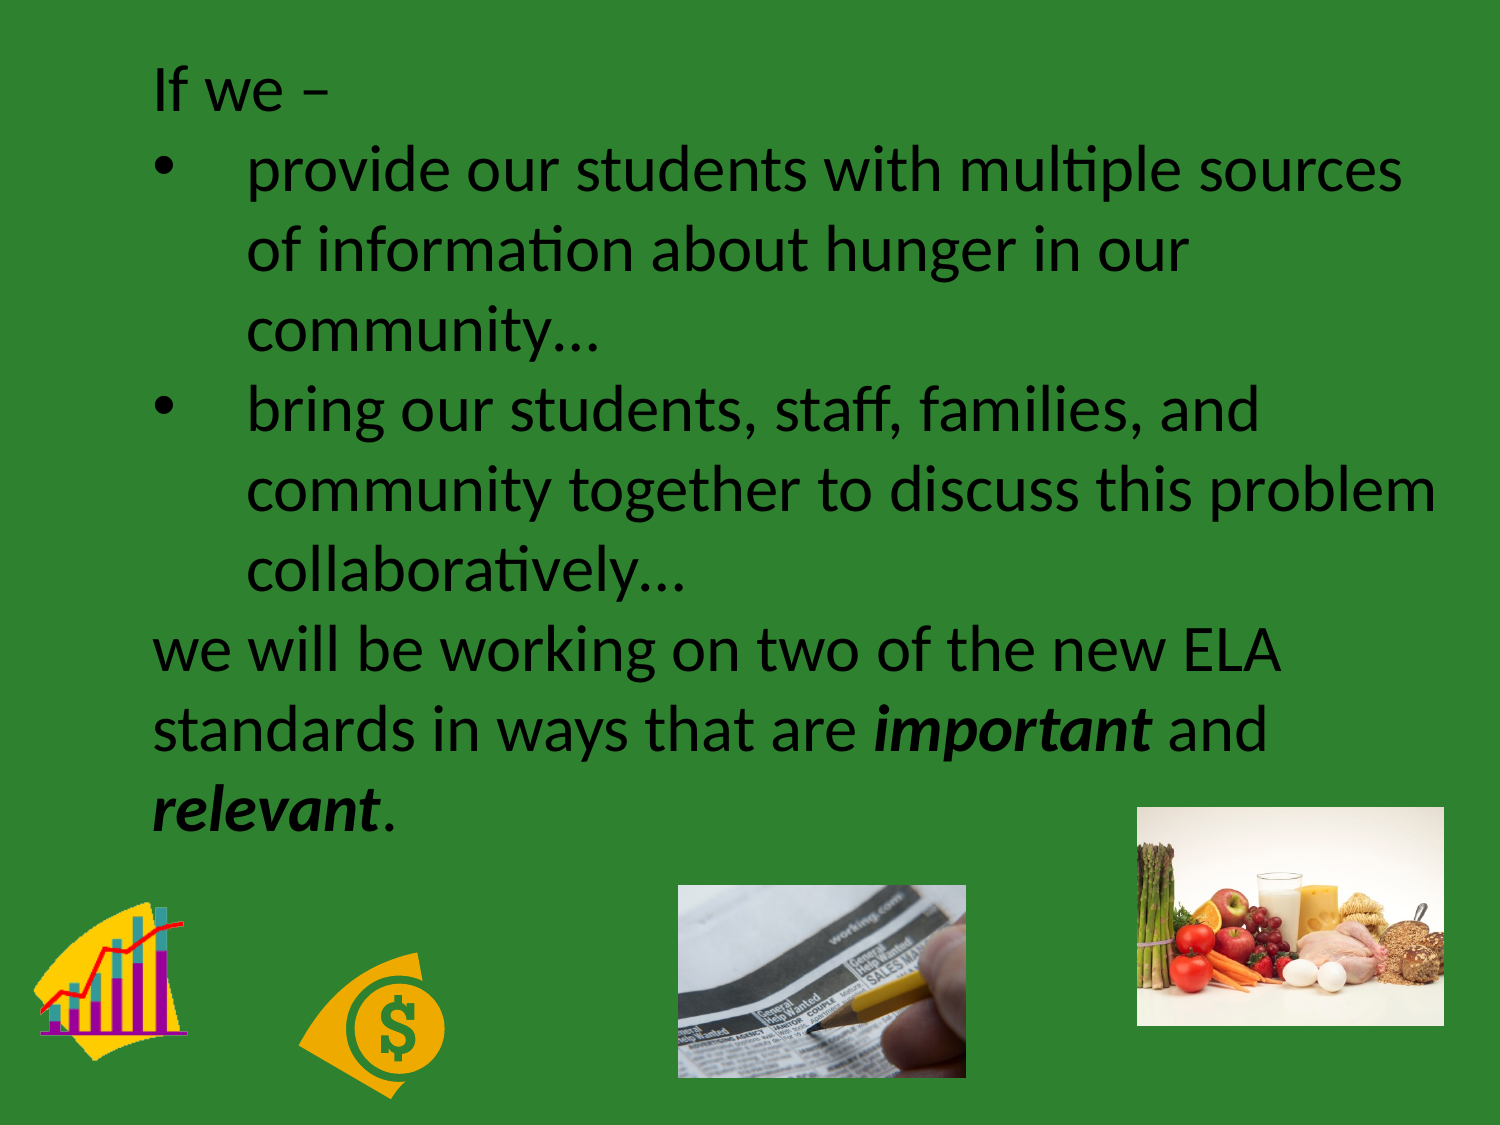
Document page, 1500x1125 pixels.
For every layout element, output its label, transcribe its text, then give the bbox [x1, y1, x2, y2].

text_box If we – provide our students with multiple sources of information about hunger in our community… bring our students, staff, families, and community together to discuss this problem collaboratively… we will be working on two of the new ELA standards in ways that are important and relevant. [137, 37, 1463, 852]
picture [24, 895, 201, 1068]
picture [1137, 807, 1444, 1027]
picture [678, 885, 967, 1078]
picture [298, 952, 445, 1100]
